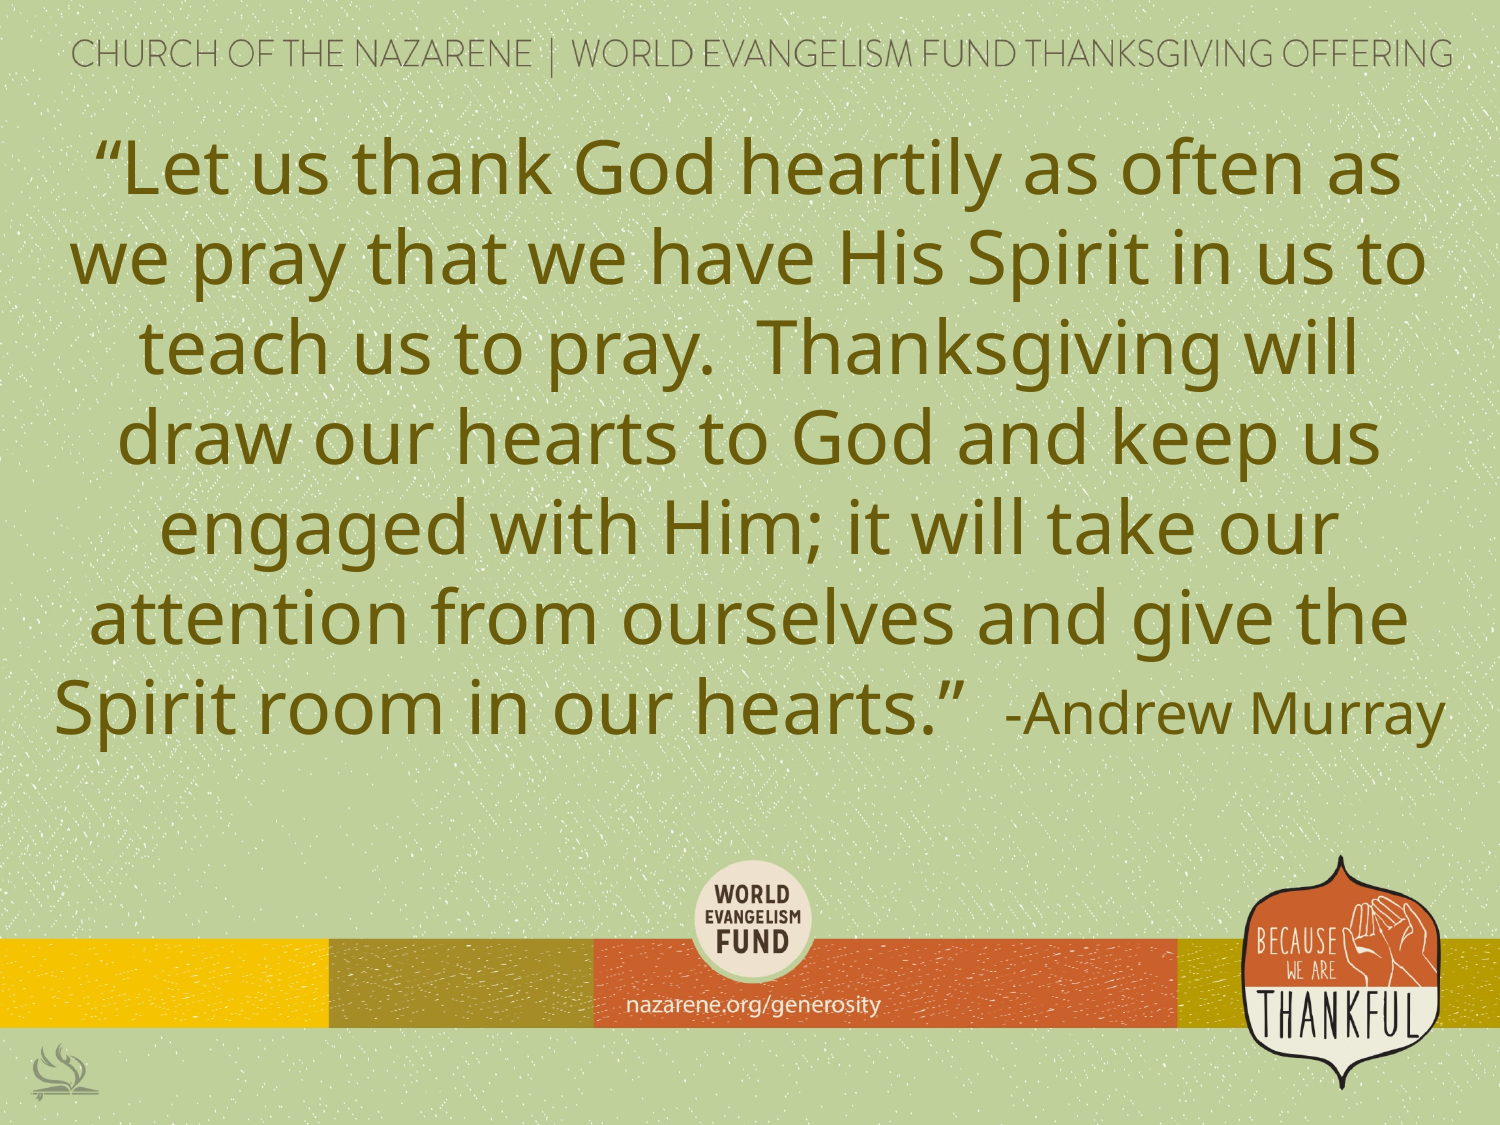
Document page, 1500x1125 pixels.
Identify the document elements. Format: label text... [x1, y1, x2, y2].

text_box “Let us thank God heartily as often as we pray that we have His Spirit in us to teach us to pray. Thanksgiving will draw our hearts to God and keep us engaged with Him; it will take our attention from ourselves and give the Spirit room in our hearts.” -Andrew Murray [37, 112, 1463, 758]
picture [0, 0, 1500, 1125]
